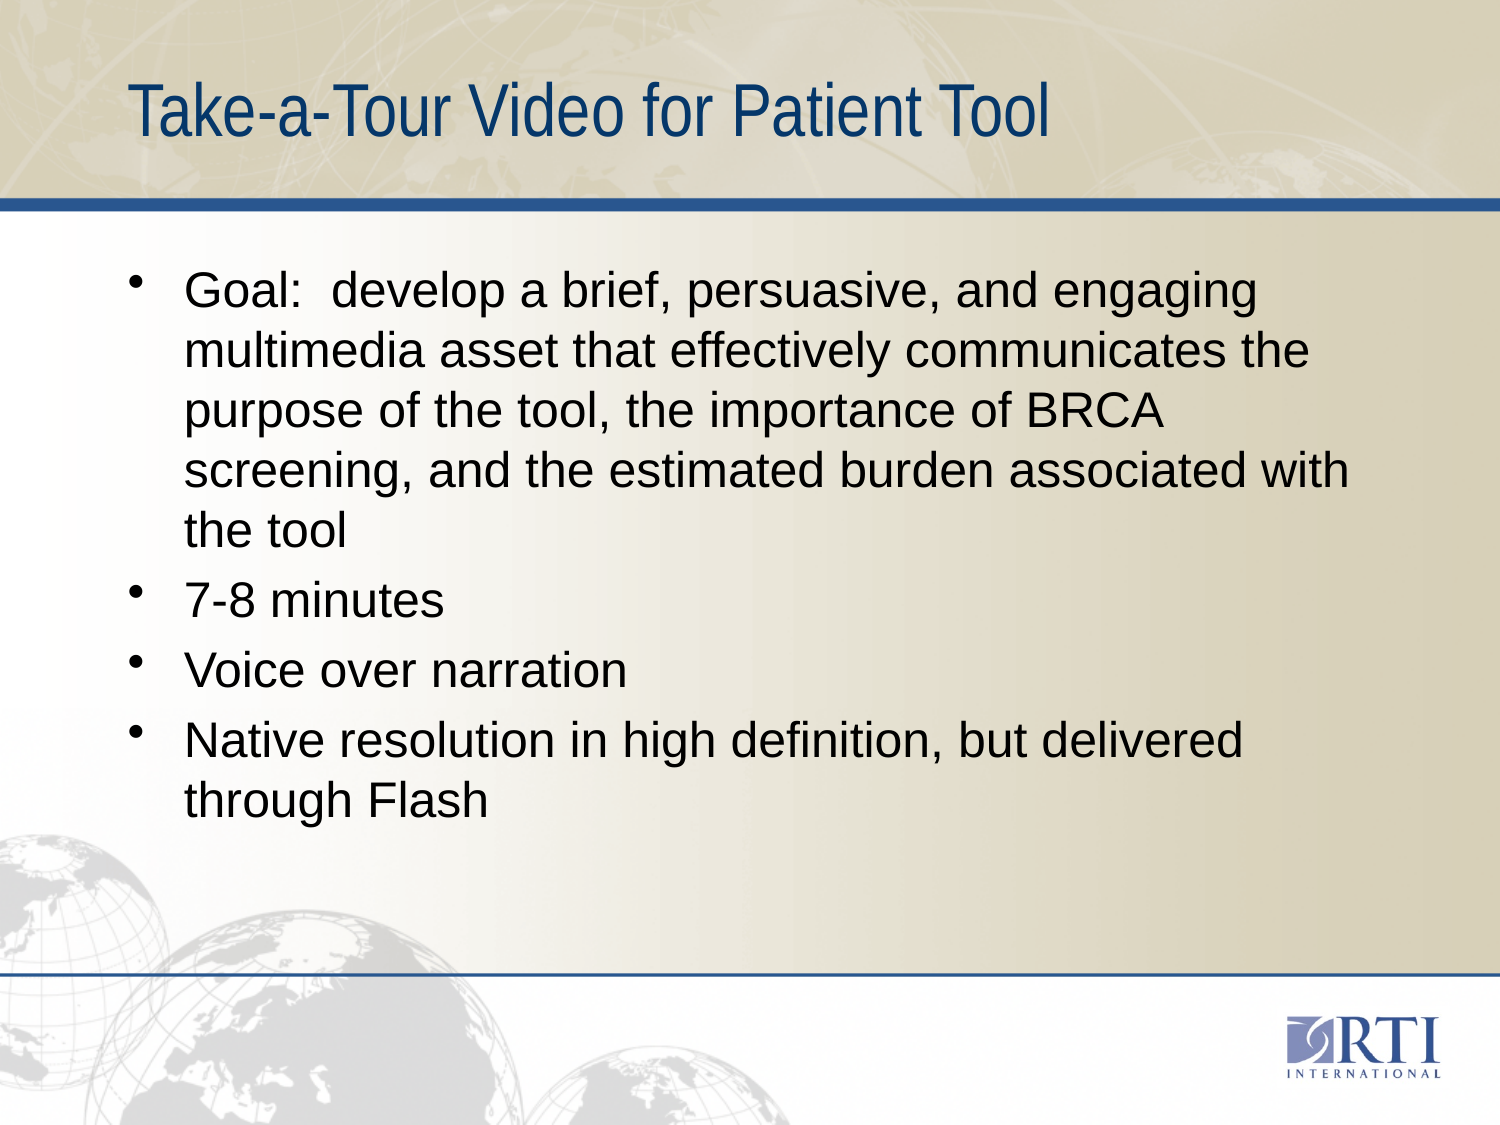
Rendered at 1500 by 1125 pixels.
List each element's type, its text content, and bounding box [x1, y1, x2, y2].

picture [0, 0, 1500, 973]
picture [0, 977, 1500, 1125]
title Take-a-Tour Video for Patient Tool [112, 37, 1388, 176]
list Goal: develop a brief, persuasive, and engaging multimedia asset that effectively communicates the purpose of the tool, the importance of BRCA screening, and the estimated burden associated with the tool 7-8 minutes Voice over narration Native resolution in high definition, but delivered through Flash [112, 249, 1388, 963]
